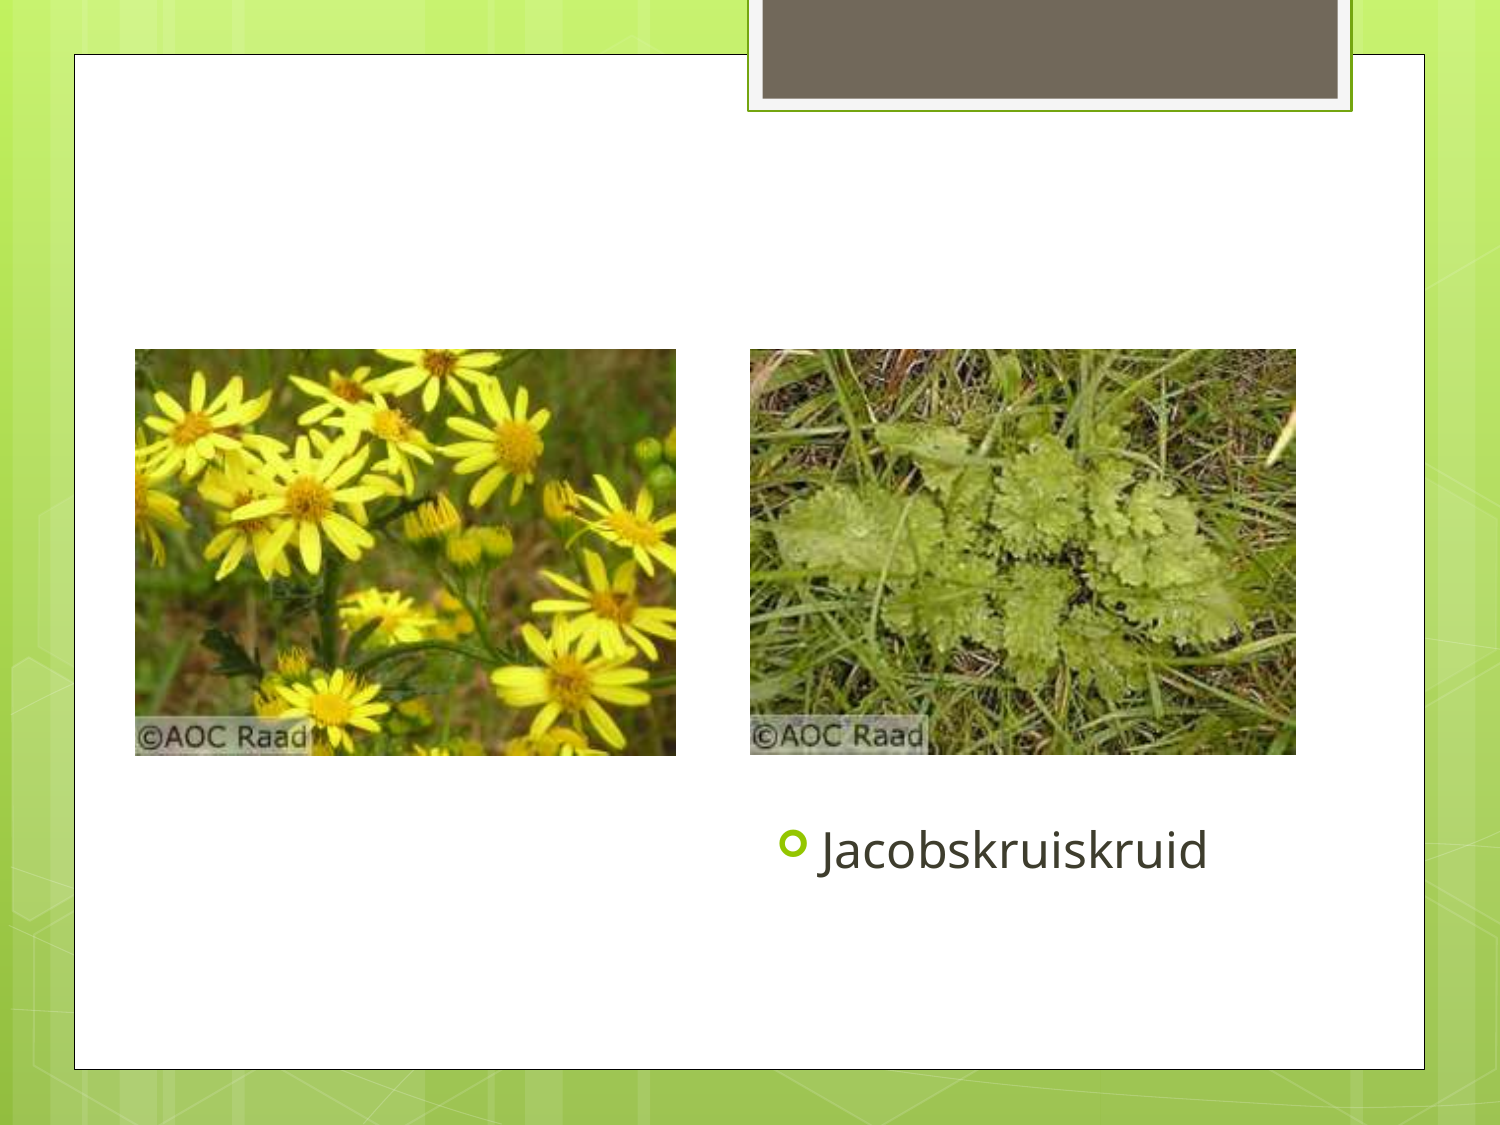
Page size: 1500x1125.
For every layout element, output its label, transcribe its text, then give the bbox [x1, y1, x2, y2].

picture [135, 349, 676, 757]
picture [749, 349, 1297, 756]
list Jacobskruiskruid [750, 810, 1283, 957]
